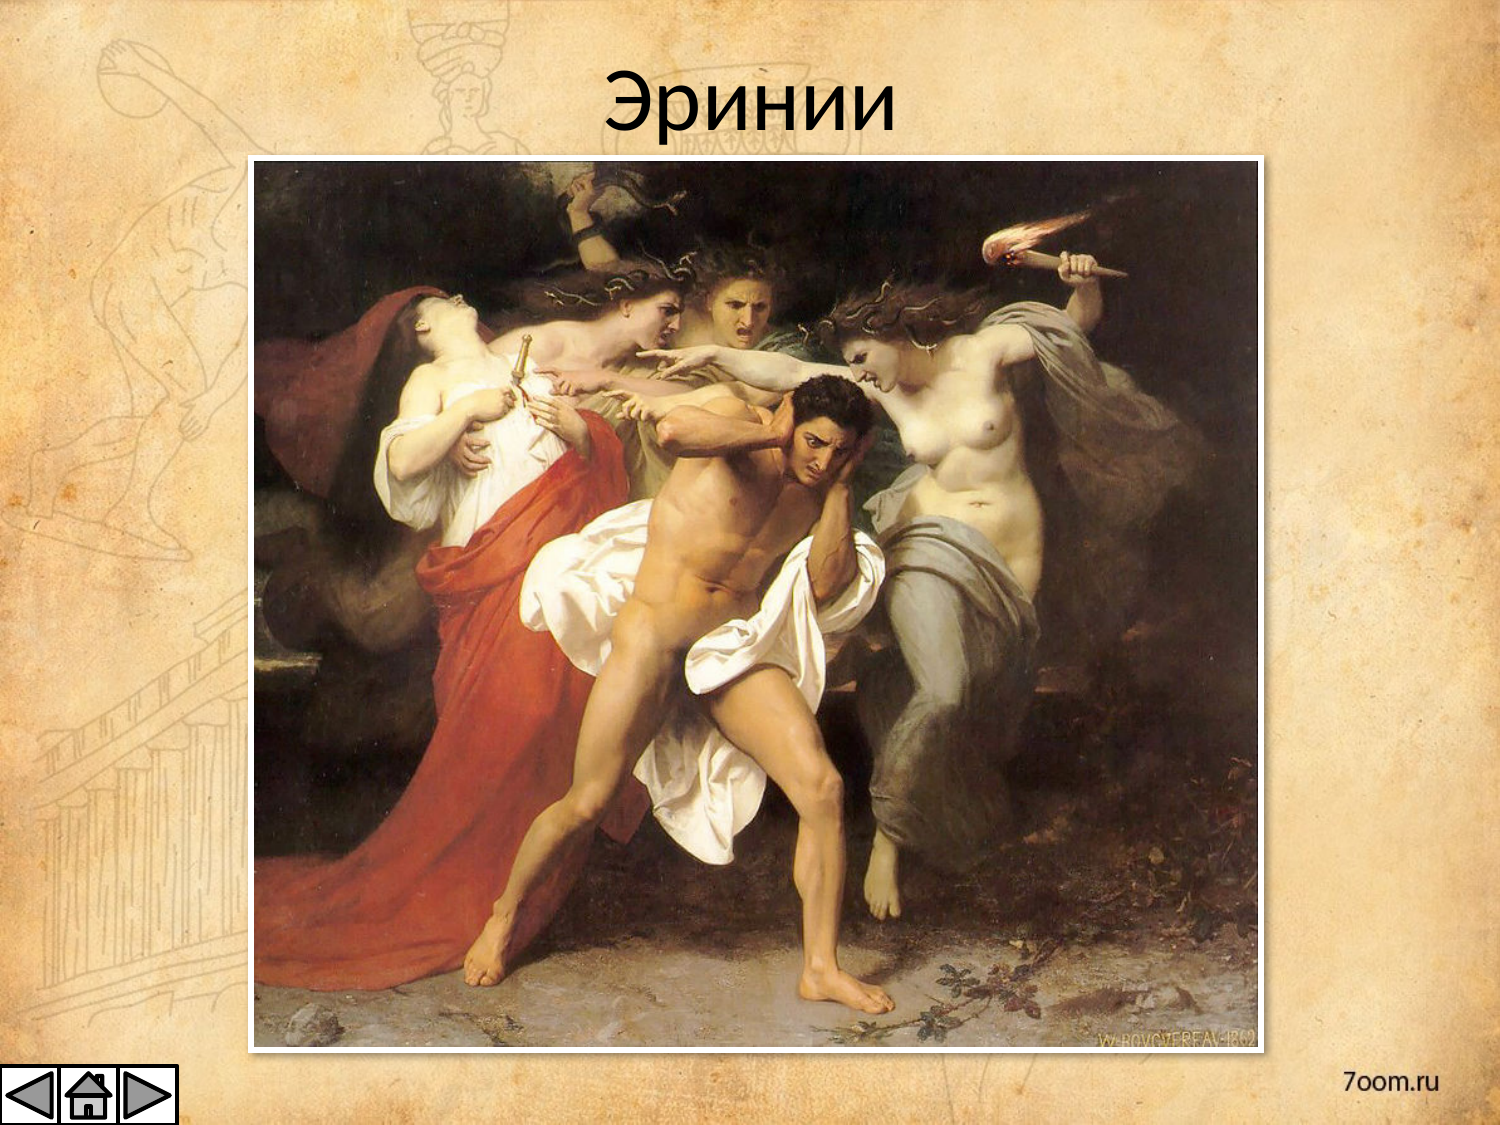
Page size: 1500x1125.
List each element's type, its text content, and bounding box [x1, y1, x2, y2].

picture [0, 0, 1500, 1125]
title Эринии [76, 0, 1427, 188]
picture [253, 160, 1258, 1047]
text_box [0, 1065, 178, 1125]
